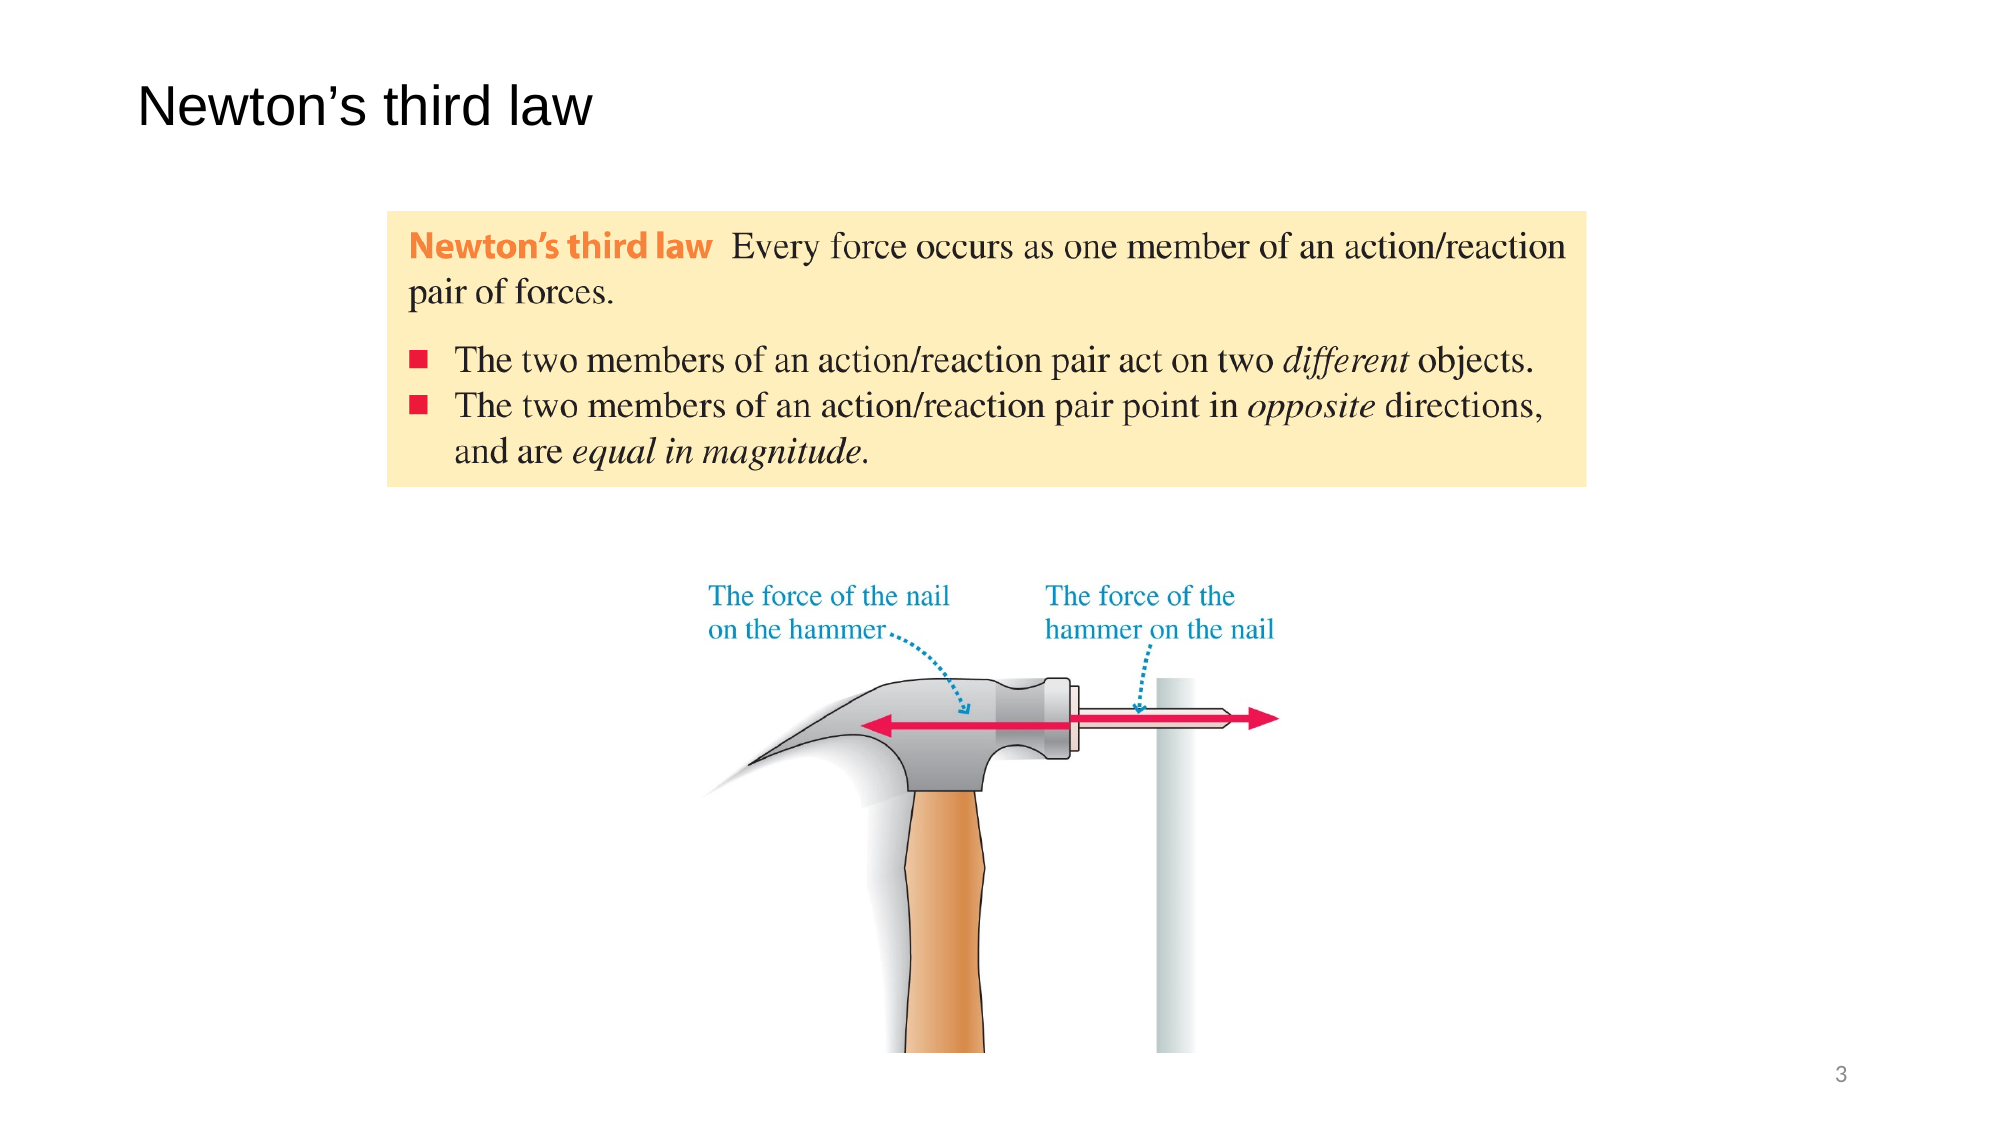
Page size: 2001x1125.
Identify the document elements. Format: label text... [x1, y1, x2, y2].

text_box Newton’s third law [137, 69, 1623, 167]
picture [387, 211, 1587, 488]
slide_number 3 [1412, 1042, 1863, 1103]
picture [693, 578, 1282, 1053]
